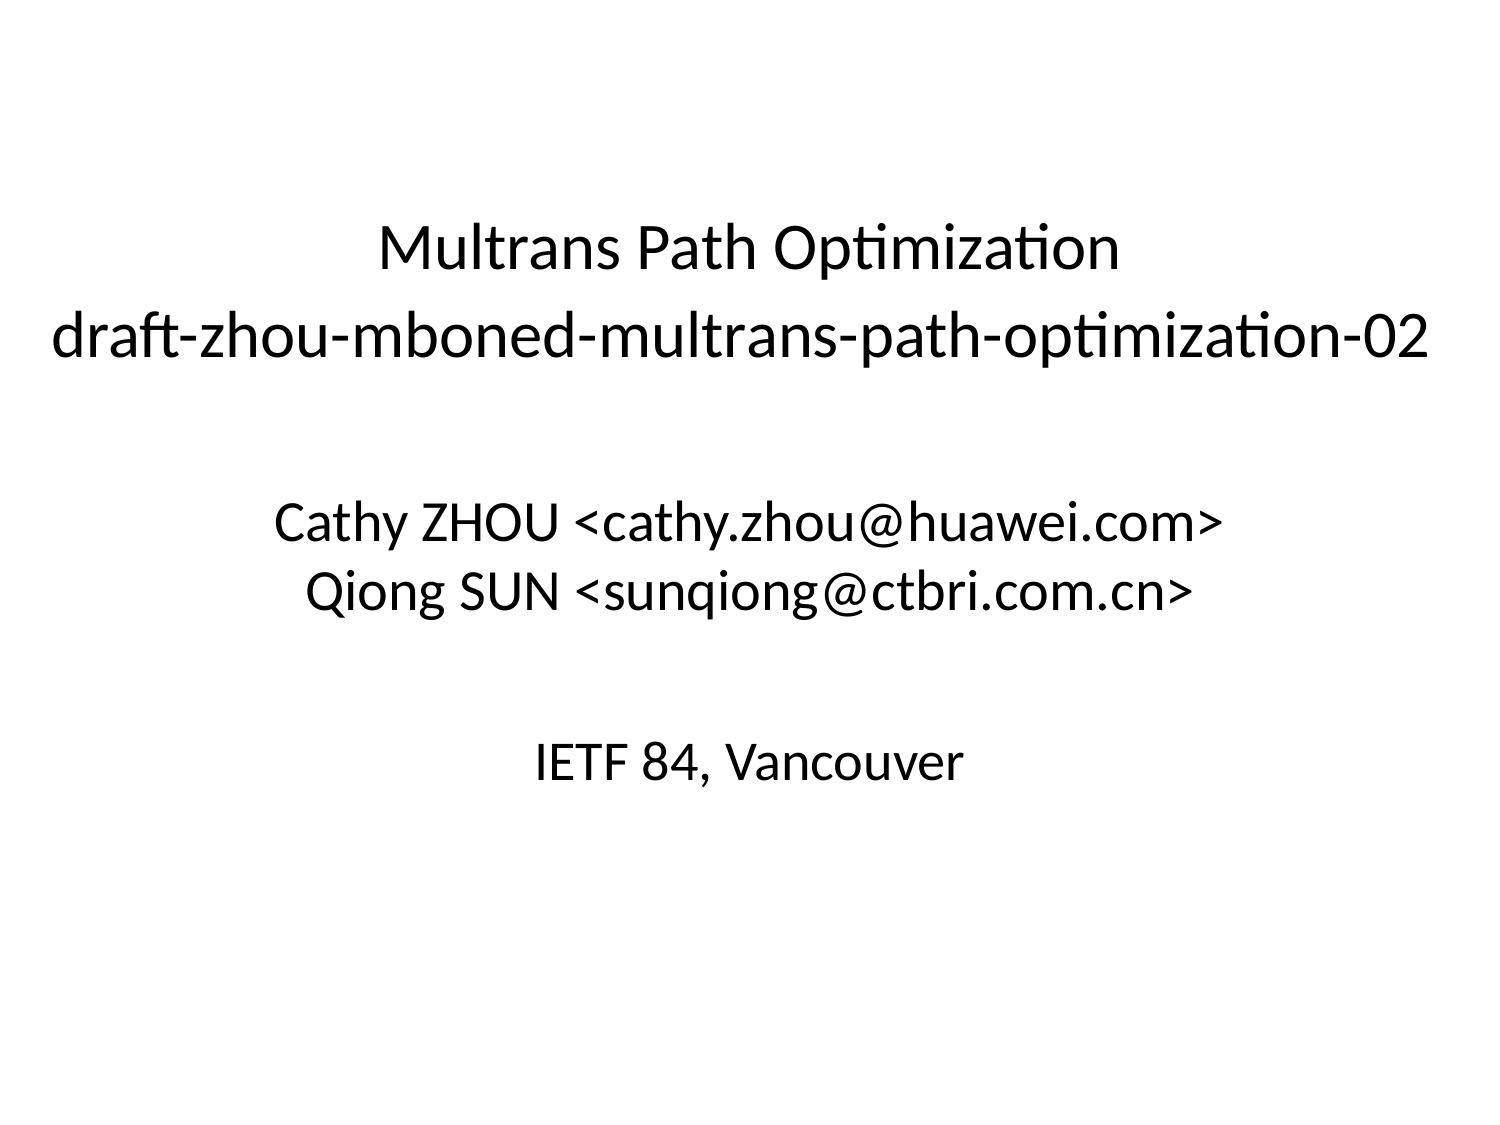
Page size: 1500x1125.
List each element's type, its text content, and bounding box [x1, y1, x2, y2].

subtitle IETF 84, Vancouver [225, 637, 1275, 925]
title Multrans Path Optimization draft-zhou-mboned-multrans-path-optimization-02 Cathy ZHOU <cathy.zhou@huawei.com> Qiong SUN <sunqiong@ctbri.com.cn> [0, 179, 1500, 646]
